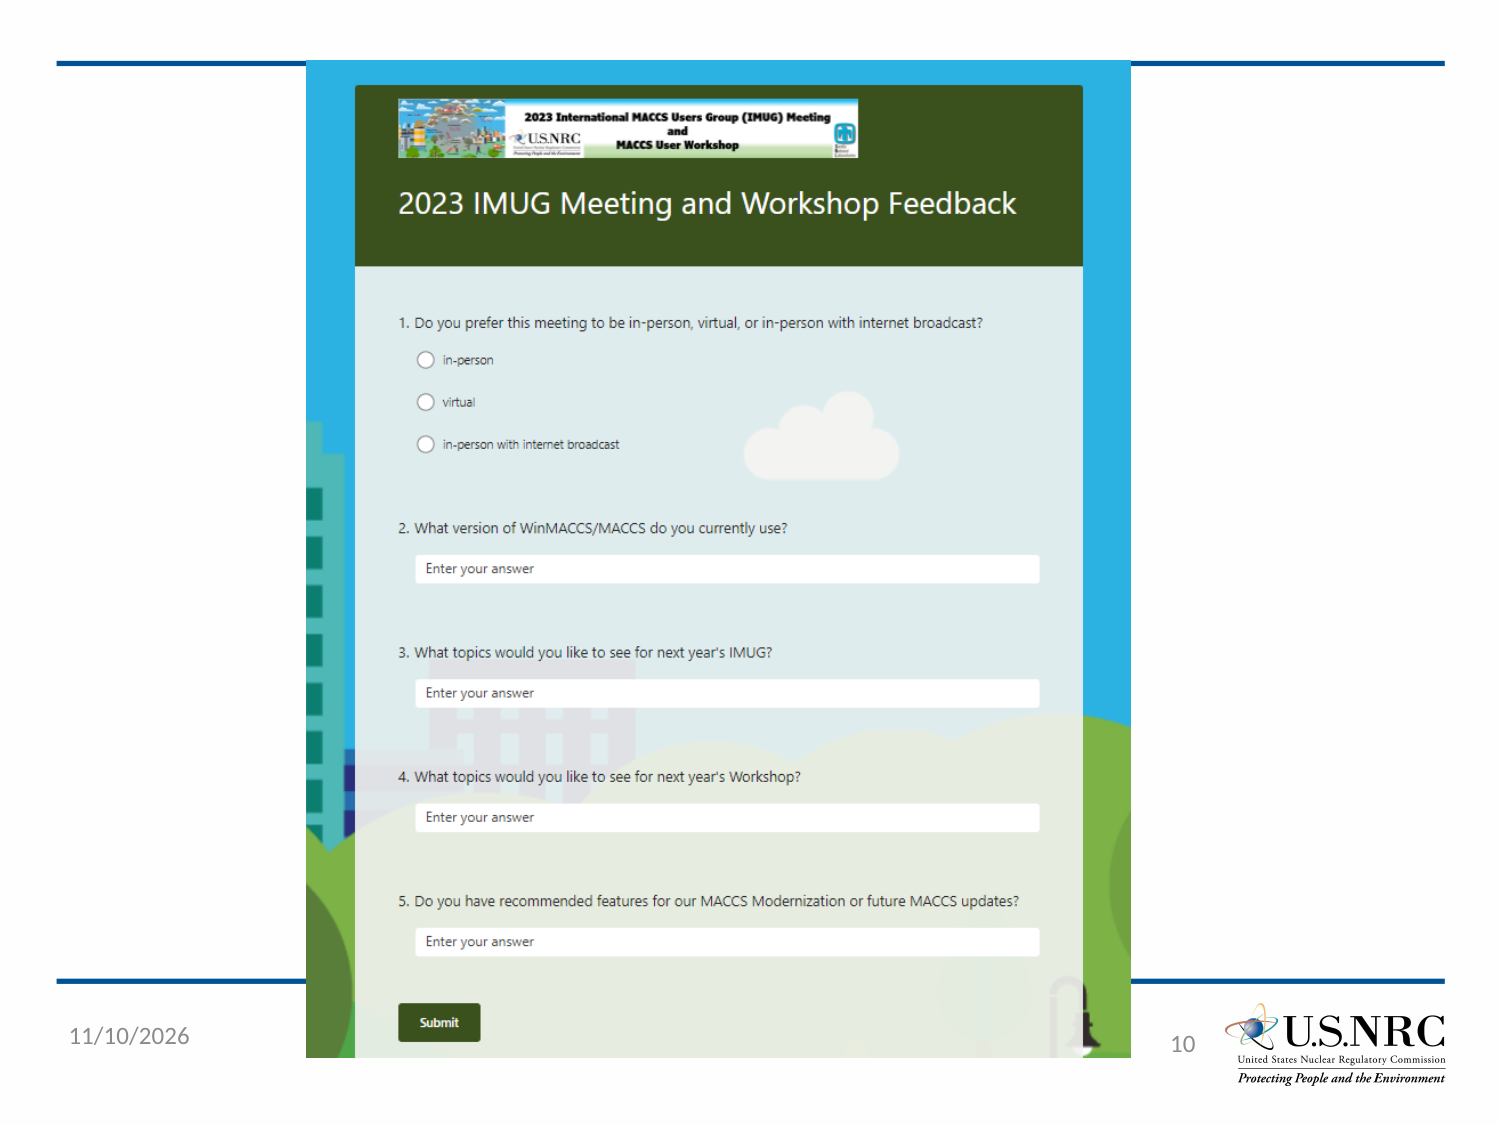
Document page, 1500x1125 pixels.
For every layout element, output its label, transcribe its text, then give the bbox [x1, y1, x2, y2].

slide_number 10 [1030, 1012, 1211, 1073]
picture [0, 0, 1500, 1125]
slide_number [53, 1004, 305, 1065]
